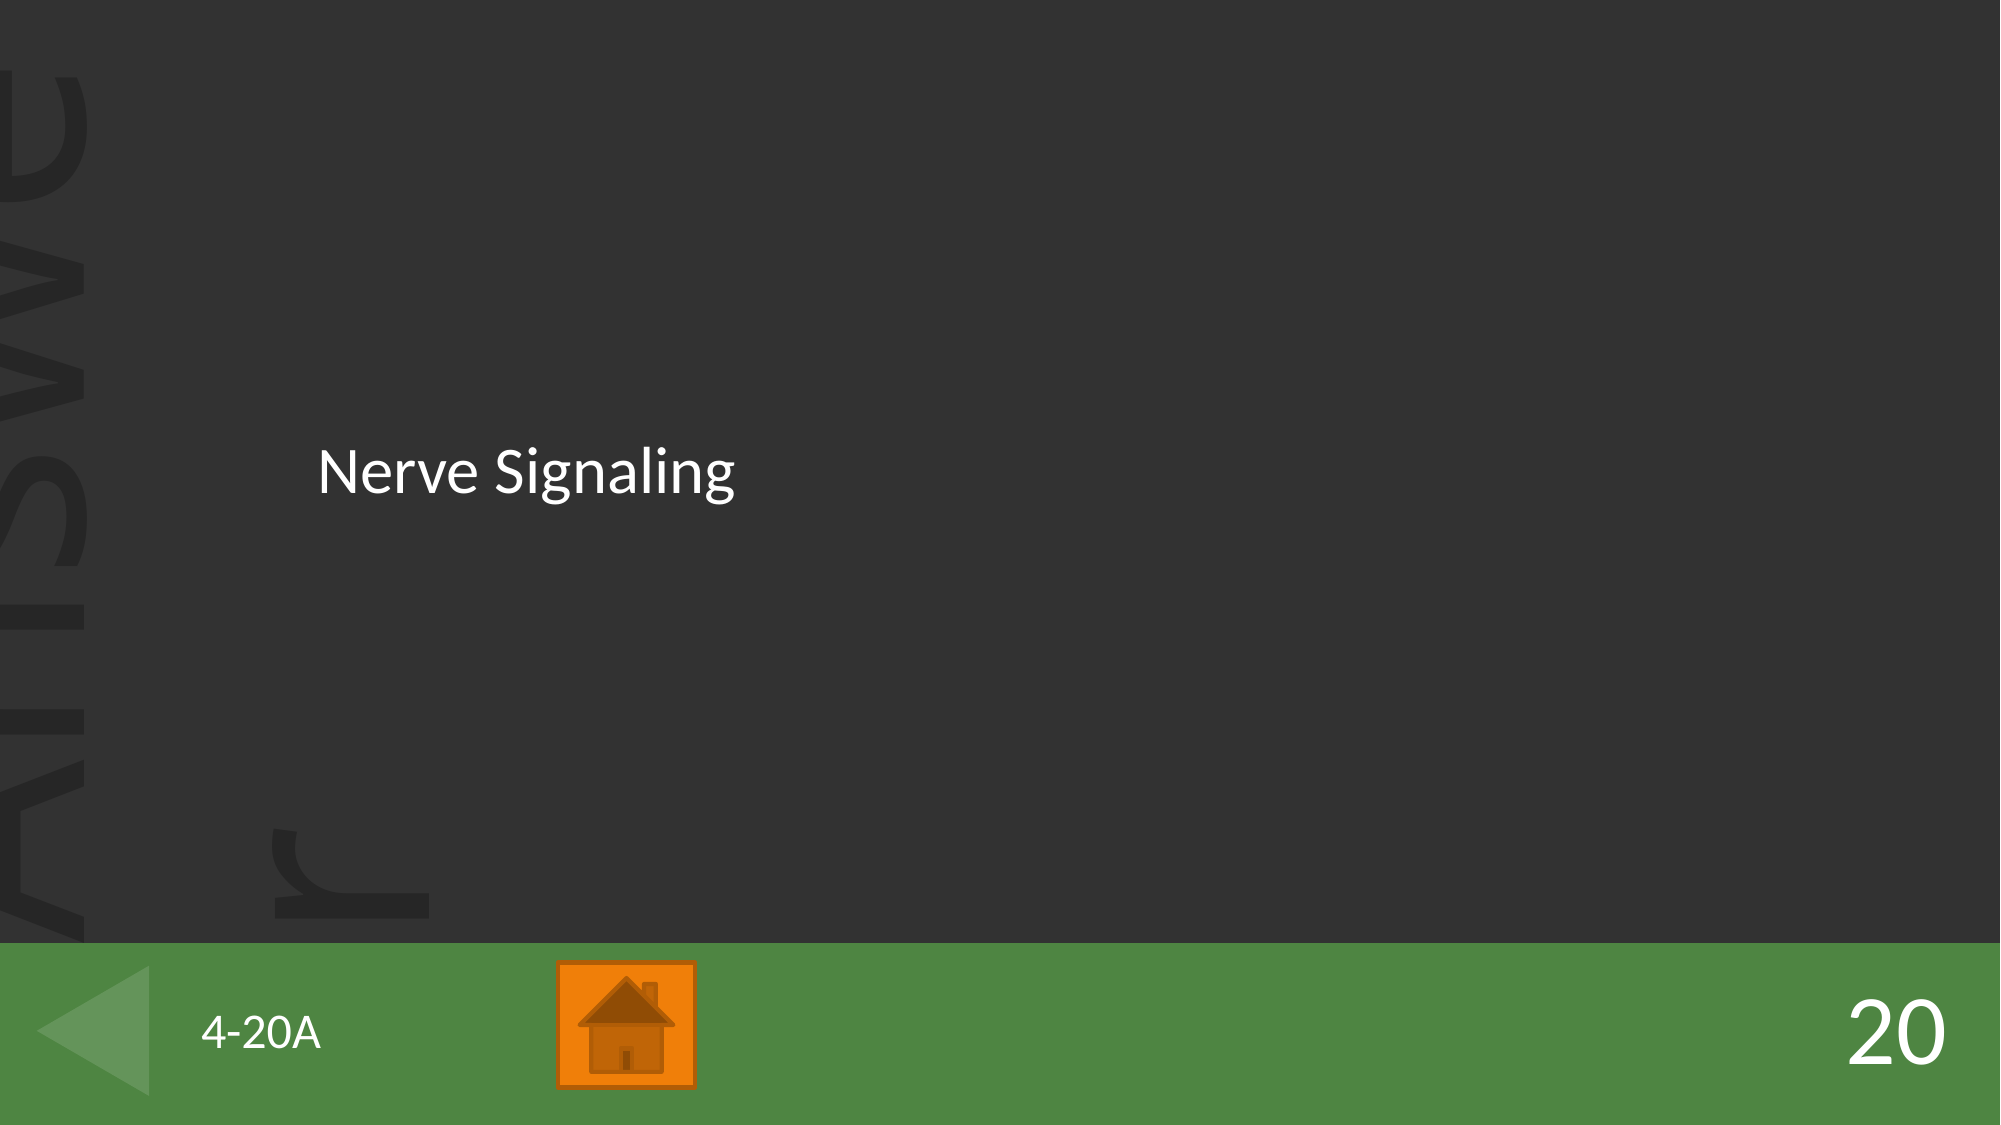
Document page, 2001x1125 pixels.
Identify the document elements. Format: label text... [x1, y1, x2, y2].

title 4-20A [185, 967, 1494, 1097]
list Nerve Signaling [302, 307, 1760, 636]
text_box [556, 960, 697, 1090]
list 20 [1494, 967, 1963, 1097]
